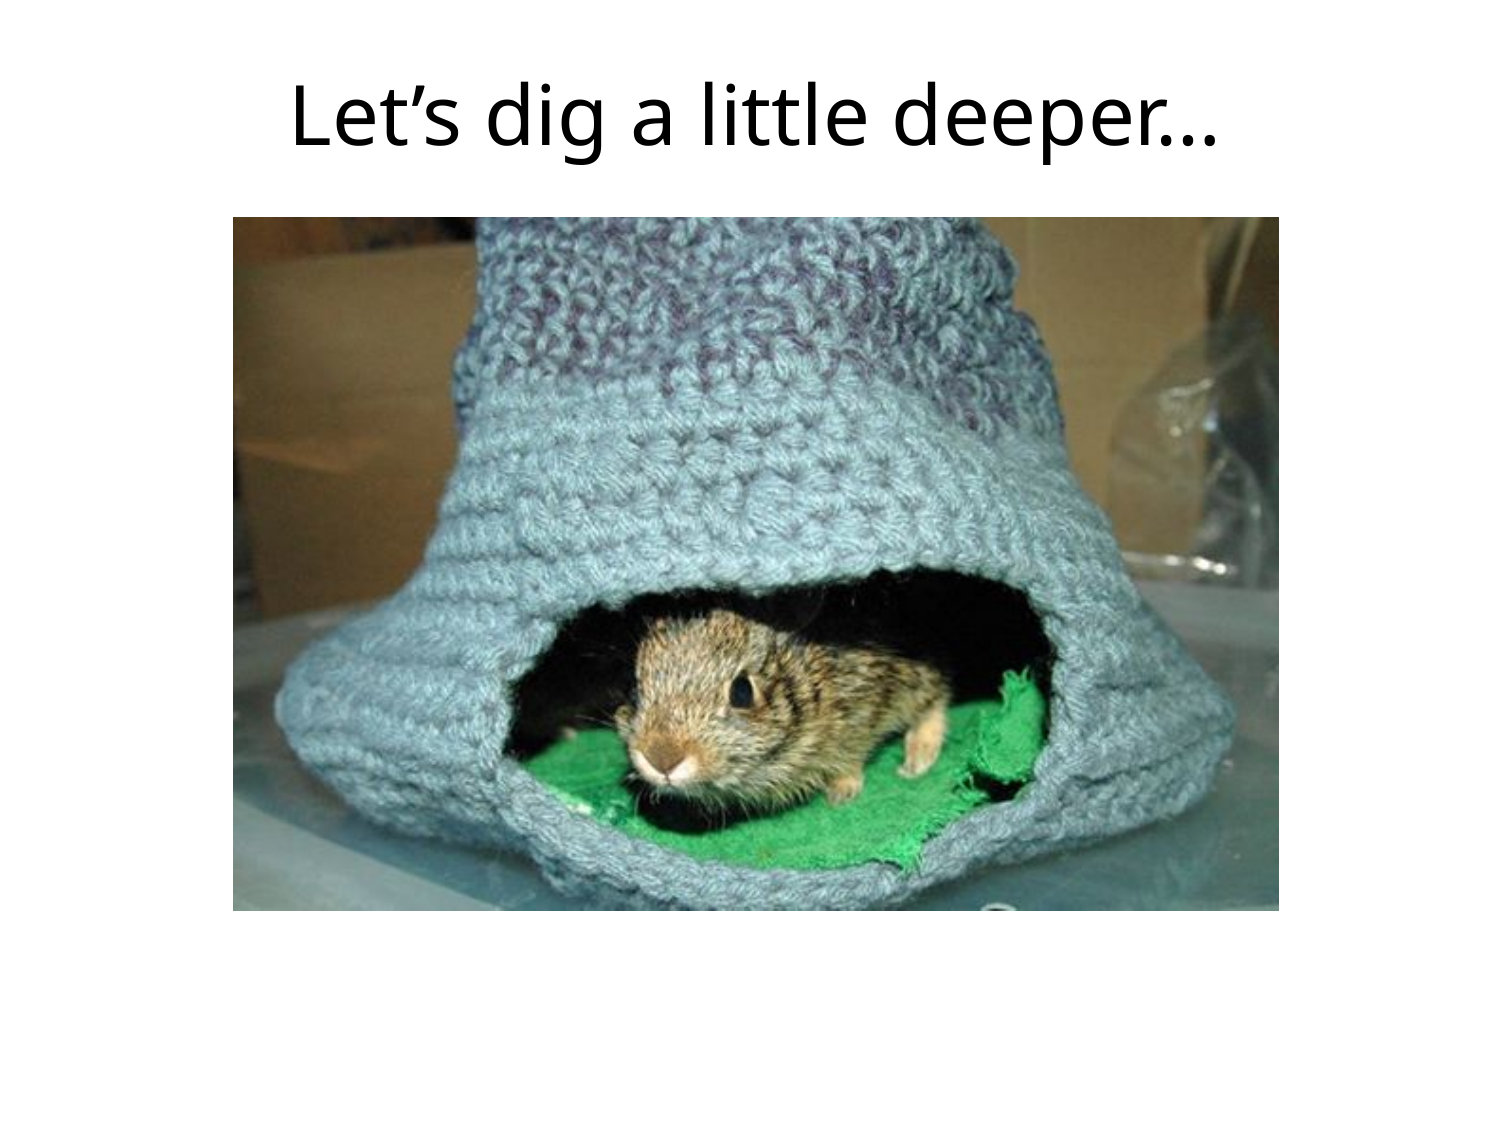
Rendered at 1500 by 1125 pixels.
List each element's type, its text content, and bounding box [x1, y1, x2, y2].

picture [233, 217, 1279, 911]
text_box Let’s dig a little deeper… [206, 54, 1306, 170]
